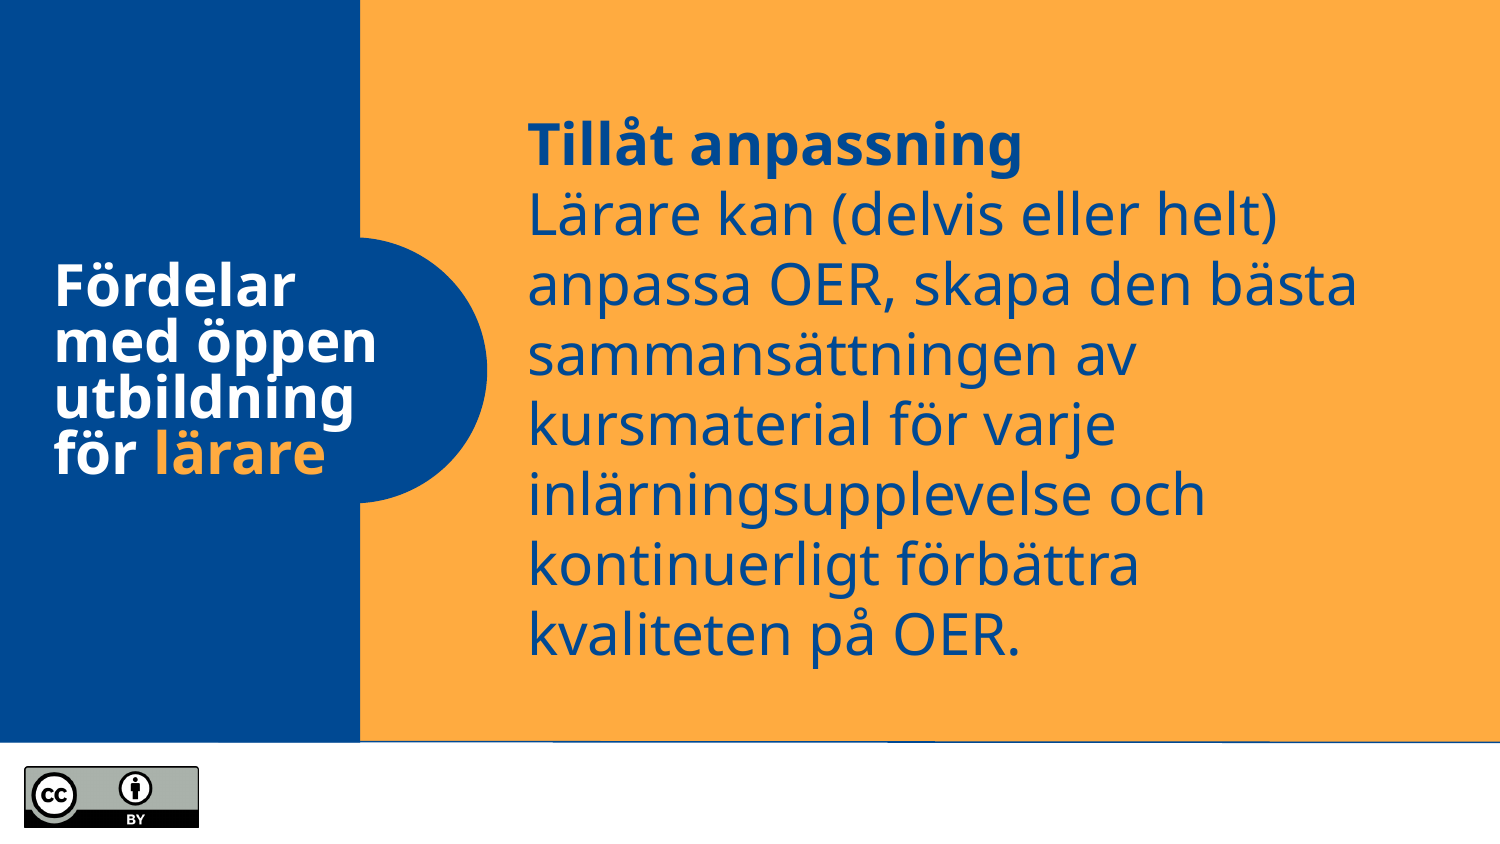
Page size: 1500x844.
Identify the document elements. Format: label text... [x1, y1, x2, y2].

text_box [304, 237, 401, 246]
text_box [0, 750, 1500, 844]
text_box Tillåt anpassning Lärare kan (delvis eller helt) anpassa OER, skapa den bästa sammansättningen av kursmaterial för varje inlärningsupplevelse och kontinuerligt förbättra kvaliteten på OER. [508, 89, 1419, 686]
text_box [0, 0, 361, 740]
picture [24, 765, 199, 828]
text_box Fördelar med öppen utbildning för lärare [38, 246, 421, 501]
text_box [421, 255, 488, 485]
